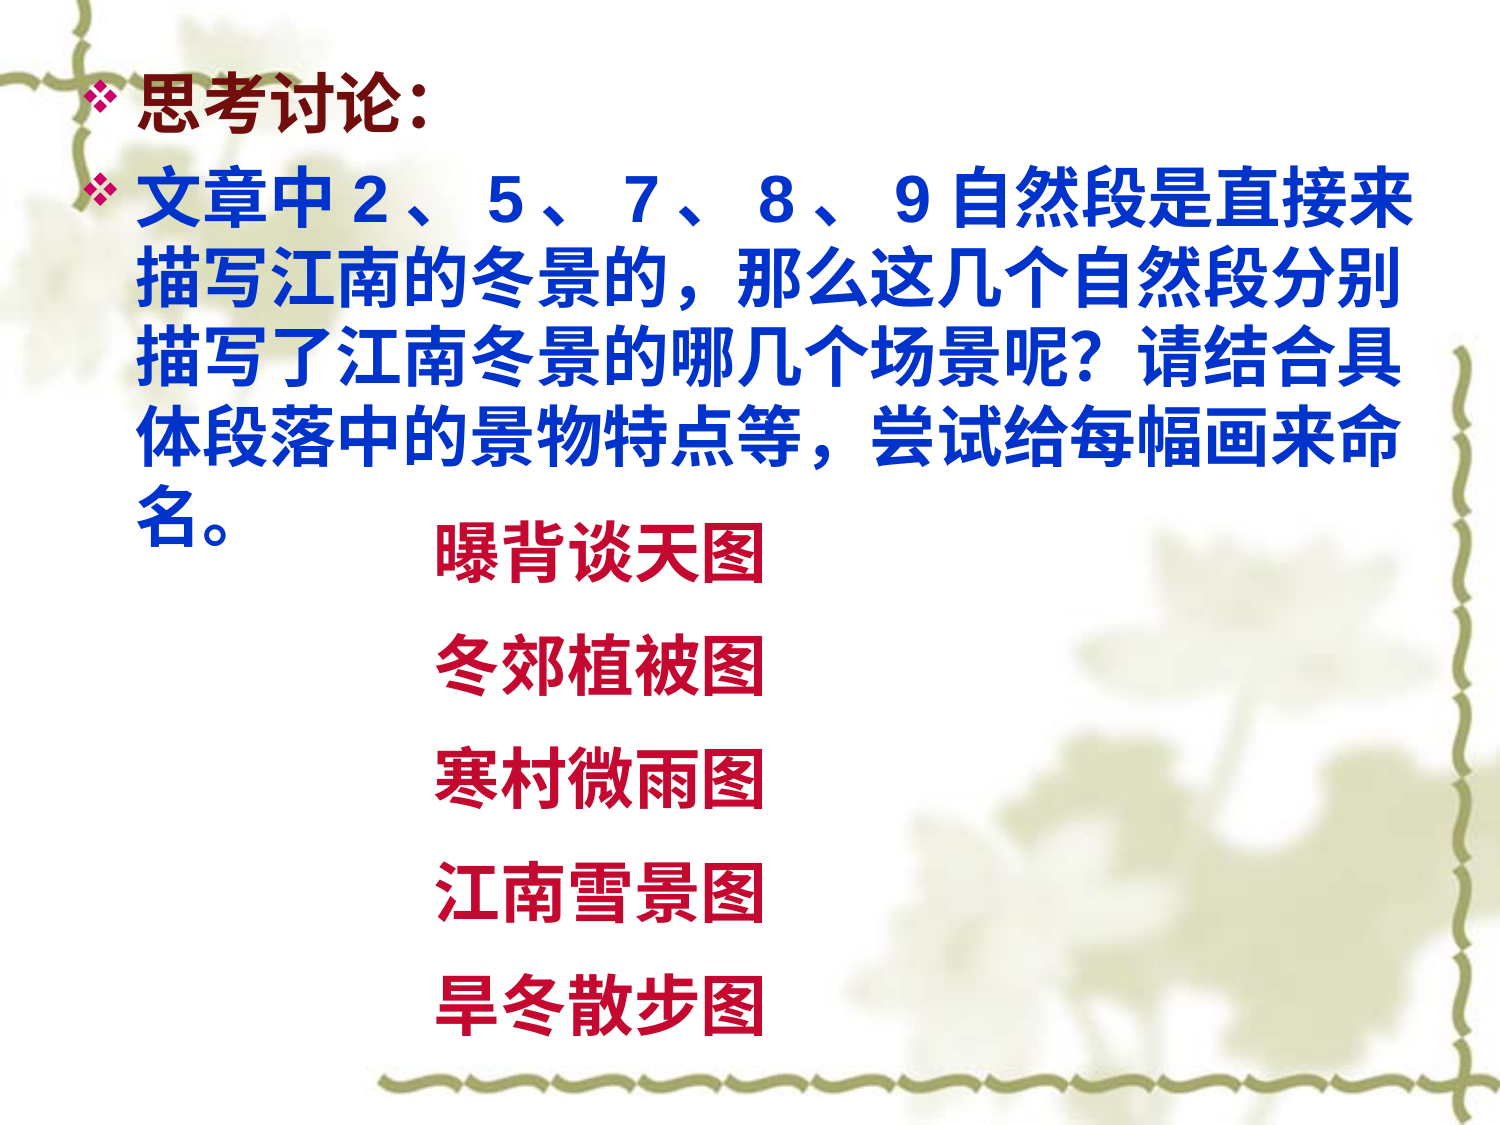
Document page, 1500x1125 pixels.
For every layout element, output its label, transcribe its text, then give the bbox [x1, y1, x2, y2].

text_box 曝背谈天图 冬郊植被图 寒村微雨图 江南雪景图 旱冬散步图 [419, 503, 857, 1052]
picture [0, 0, 1500, 1125]
list 思考讨论： 文章中2、5、7、8、9自然段是直接来描写江南的冬景的，那么这几个自然段分别描写了江南冬景的哪几个场景呢？请结合具体段落中的景物特点等，尝试给每幅画来命名。 [64, 54, 1467, 528]
